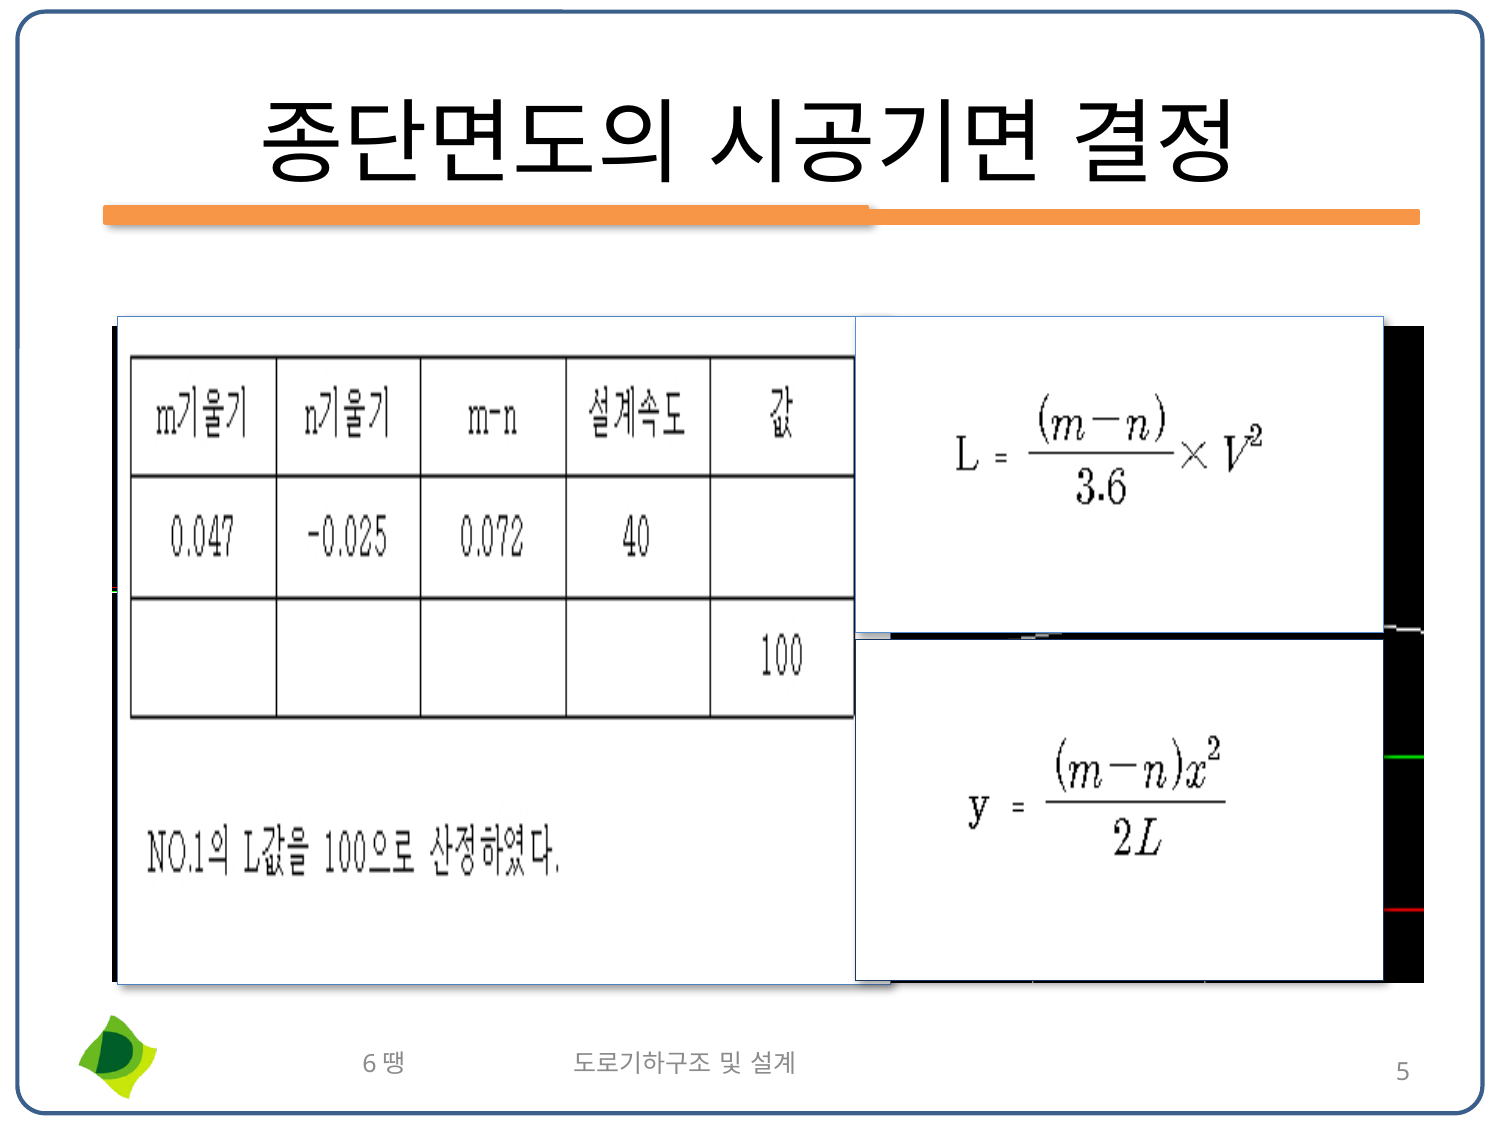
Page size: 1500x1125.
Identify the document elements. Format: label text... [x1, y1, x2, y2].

picture [76, 1013, 159, 1100]
title 종단면도의 시공기면 결정 [75, 75, 1425, 233]
footer 6땡 도로기하구조 및 설계 [171, 1023, 988, 1103]
slide_number 5 [1074, 1042, 1425, 1103]
picture [111, 316, 1424, 985]
text_box [0, 0, 1500, 75]
